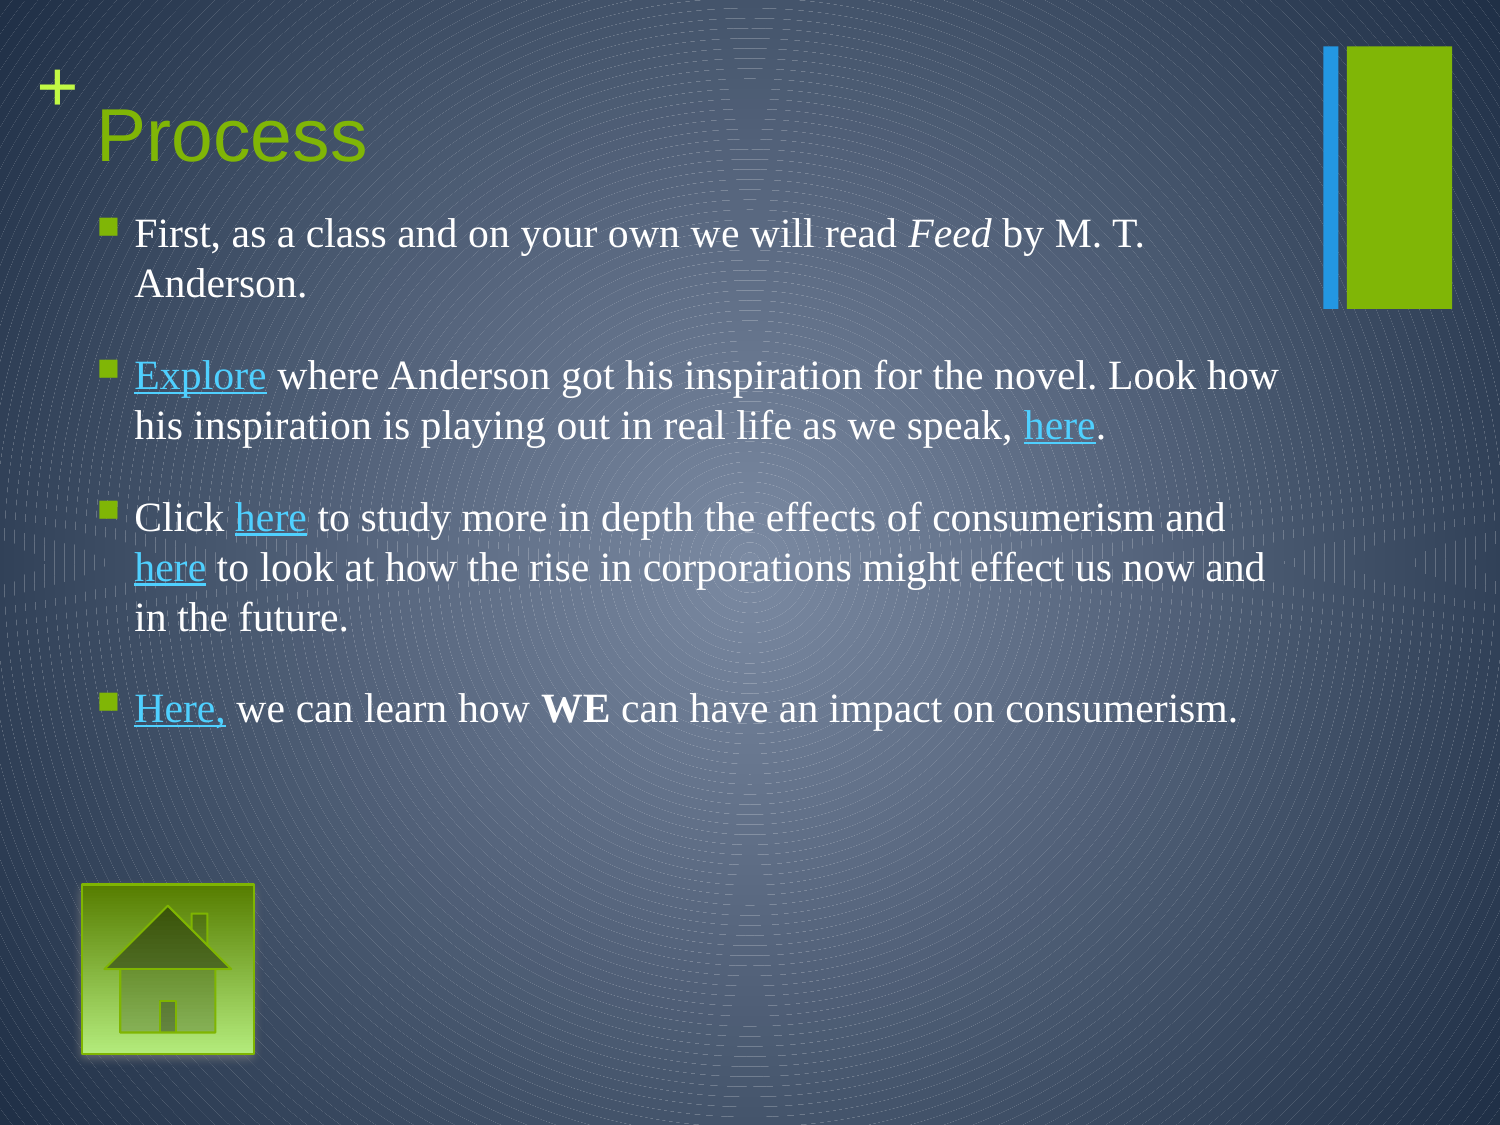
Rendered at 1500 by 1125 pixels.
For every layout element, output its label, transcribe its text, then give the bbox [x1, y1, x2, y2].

title Process [81, 79, 1322, 198]
list First, as a class and on your own we will read Feed by M. T. Anderson. Explore where Anderson got his inspiration for the novel. Look how his inspiration is playing out in real life as we speak, here. Click here to study more in depth the effects of consumerism and here to look at how the rise in corporations might effect us now and in the future. Here, we can learn how WE can have an impact on consumerism. [81, 198, 1322, 1005]
